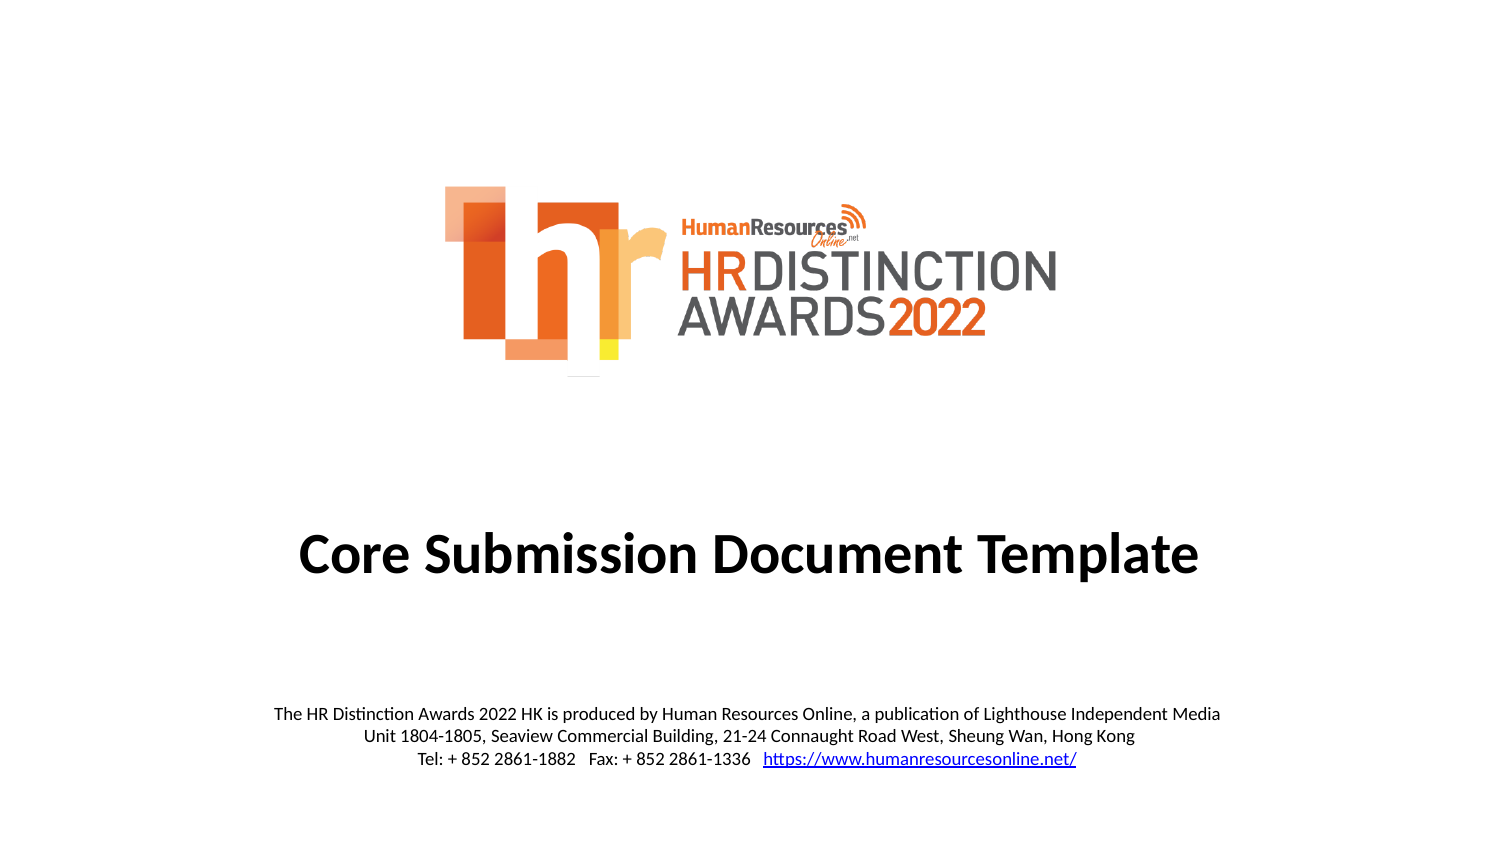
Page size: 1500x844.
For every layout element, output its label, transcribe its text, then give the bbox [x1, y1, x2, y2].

title Core Submission Document Template [0, 459, 1500, 641]
text_box The HR Distinction Awards 2022 HK is produced by Human Resources Online, a publication of Lighthouse Independent Media Unit 1804-1805, Seaview Commercial Building, 21-24 Connaught Road West, Sheung Wan, Hong Kong Tel: + 852 2861-1882 Fax: + 852 2861-1336 https://www.humanresourcesonline.net/ [0, 693, 1495, 776]
picture [382, 152, 1118, 409]
